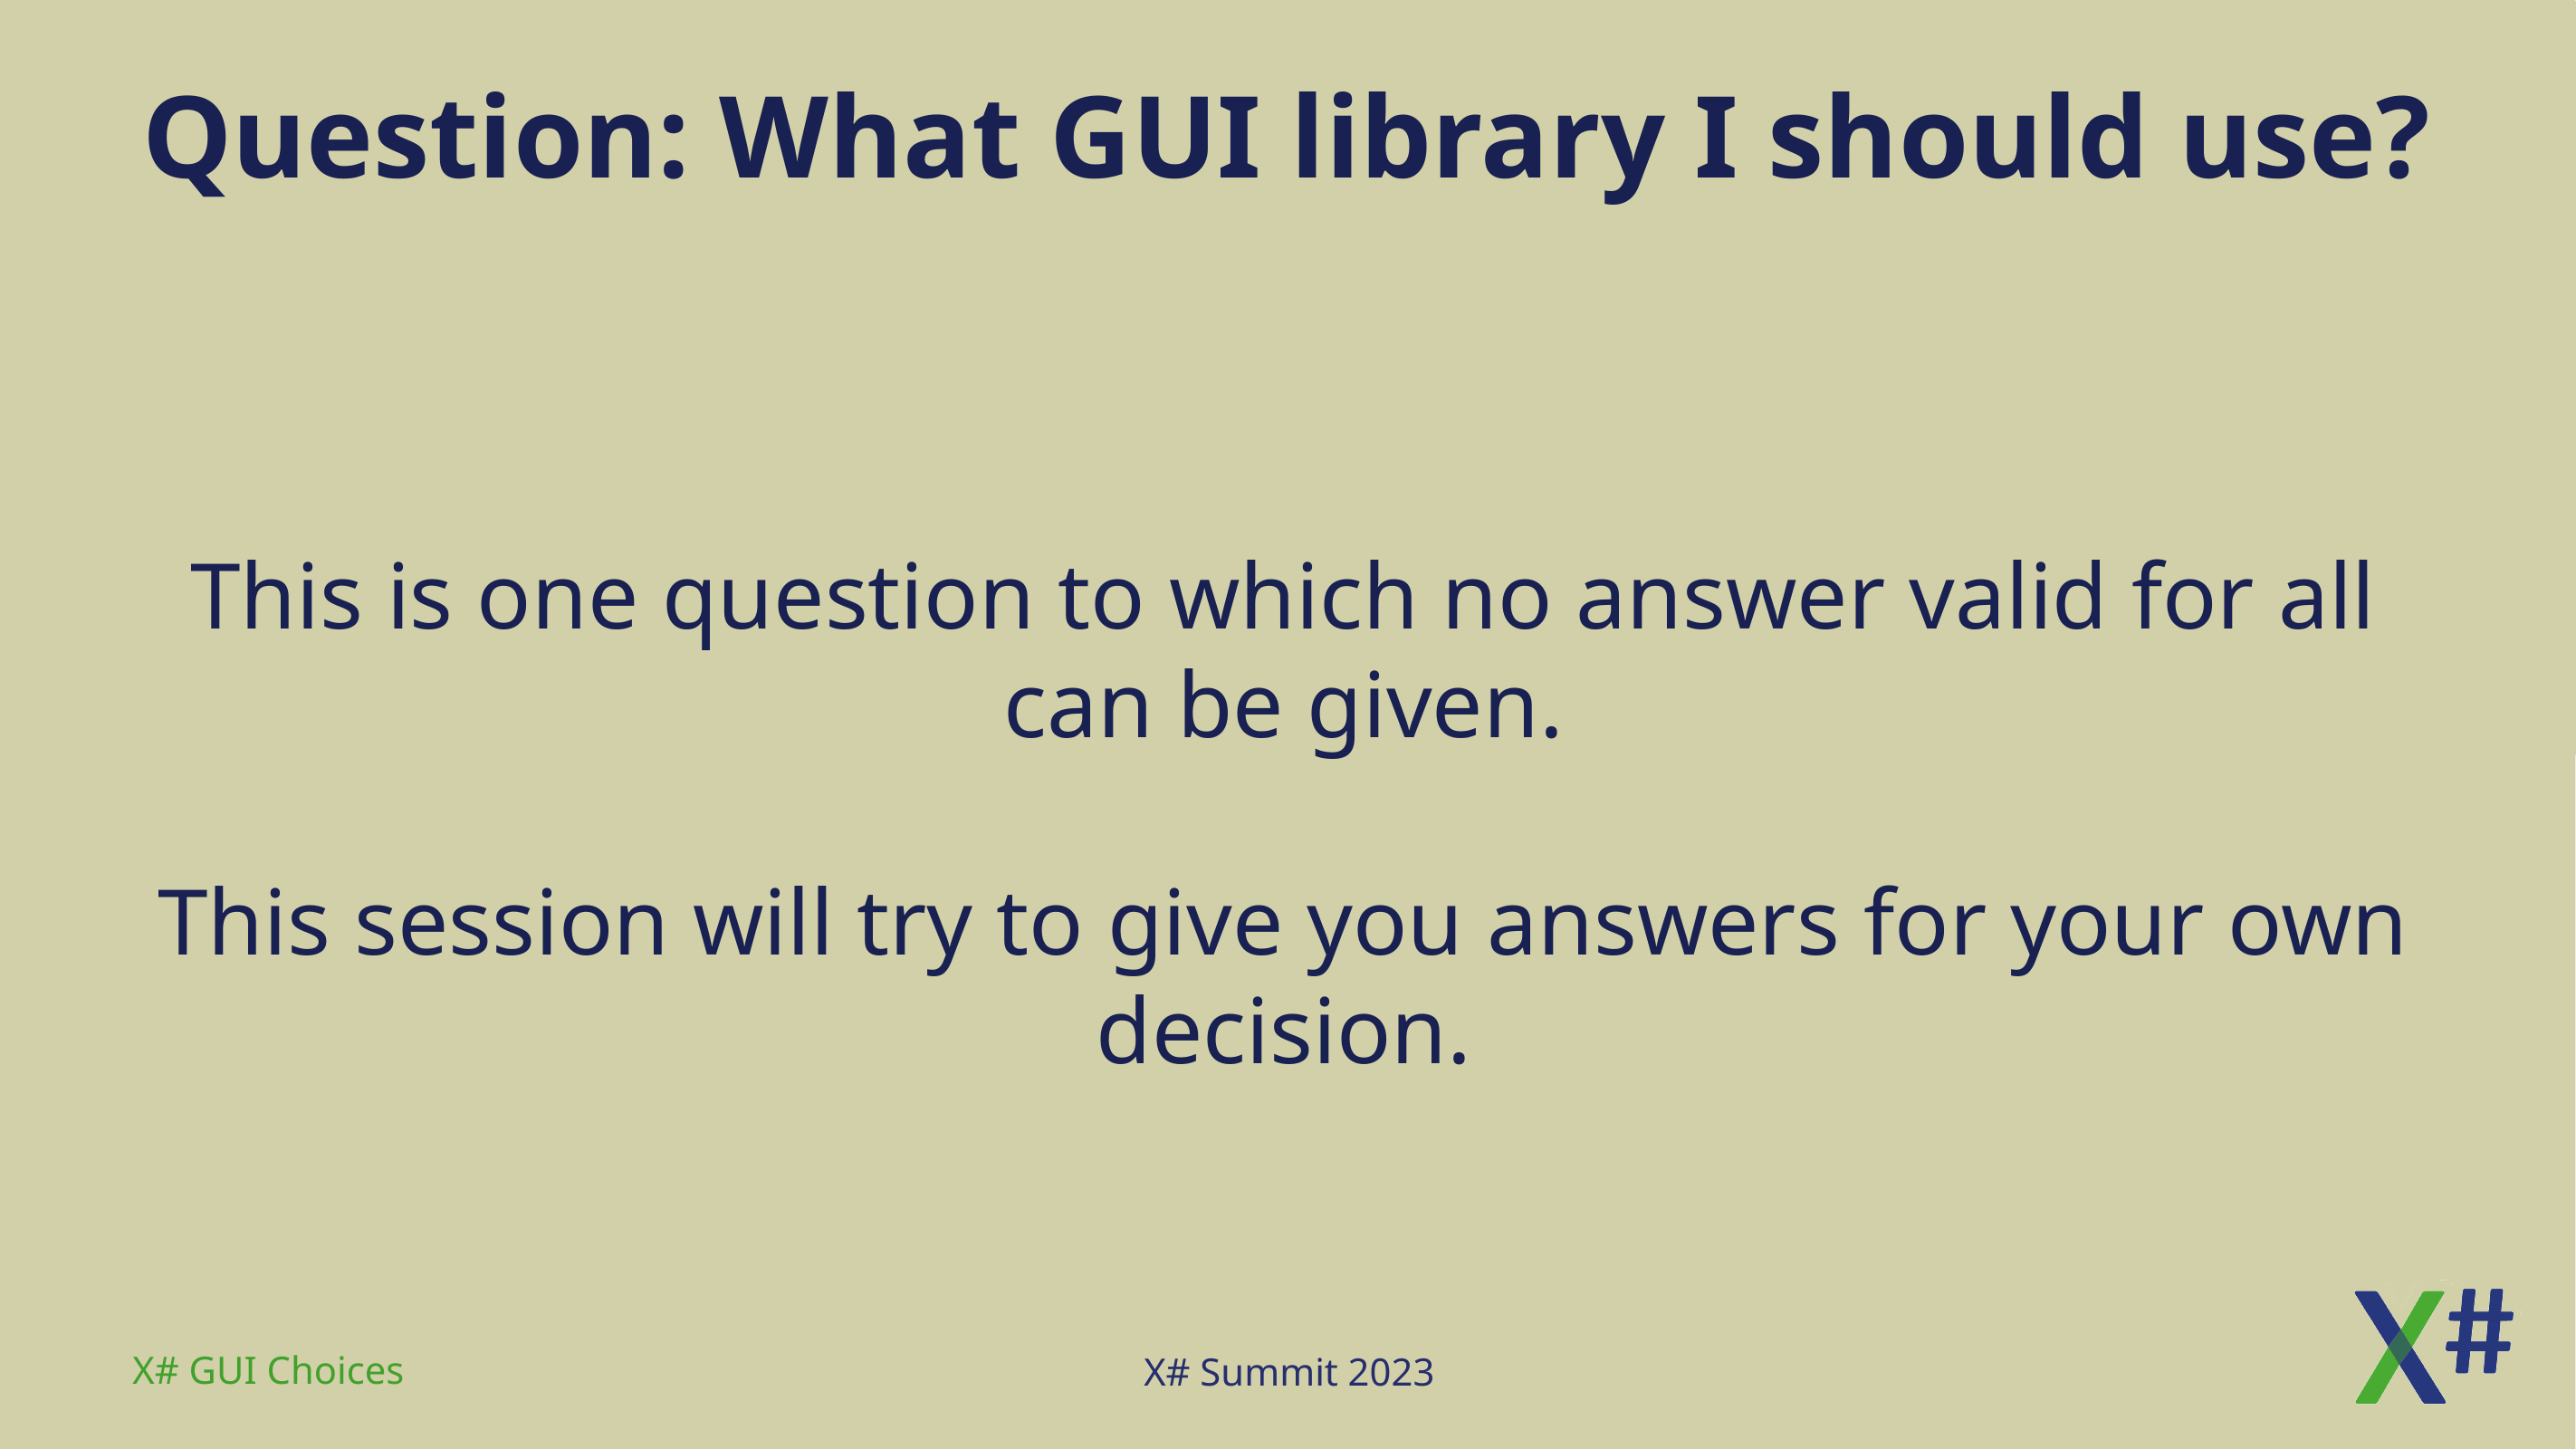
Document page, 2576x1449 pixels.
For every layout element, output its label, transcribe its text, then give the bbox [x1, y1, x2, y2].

picture [2335, 1267, 2536, 1425]
title Question: What GUI library I should use? [129, 58, 2447, 211]
text_box This is one question to which no answer valid for all can be given. This session will try to give you answers for your own decision. [125, 532, 2443, 1228]
